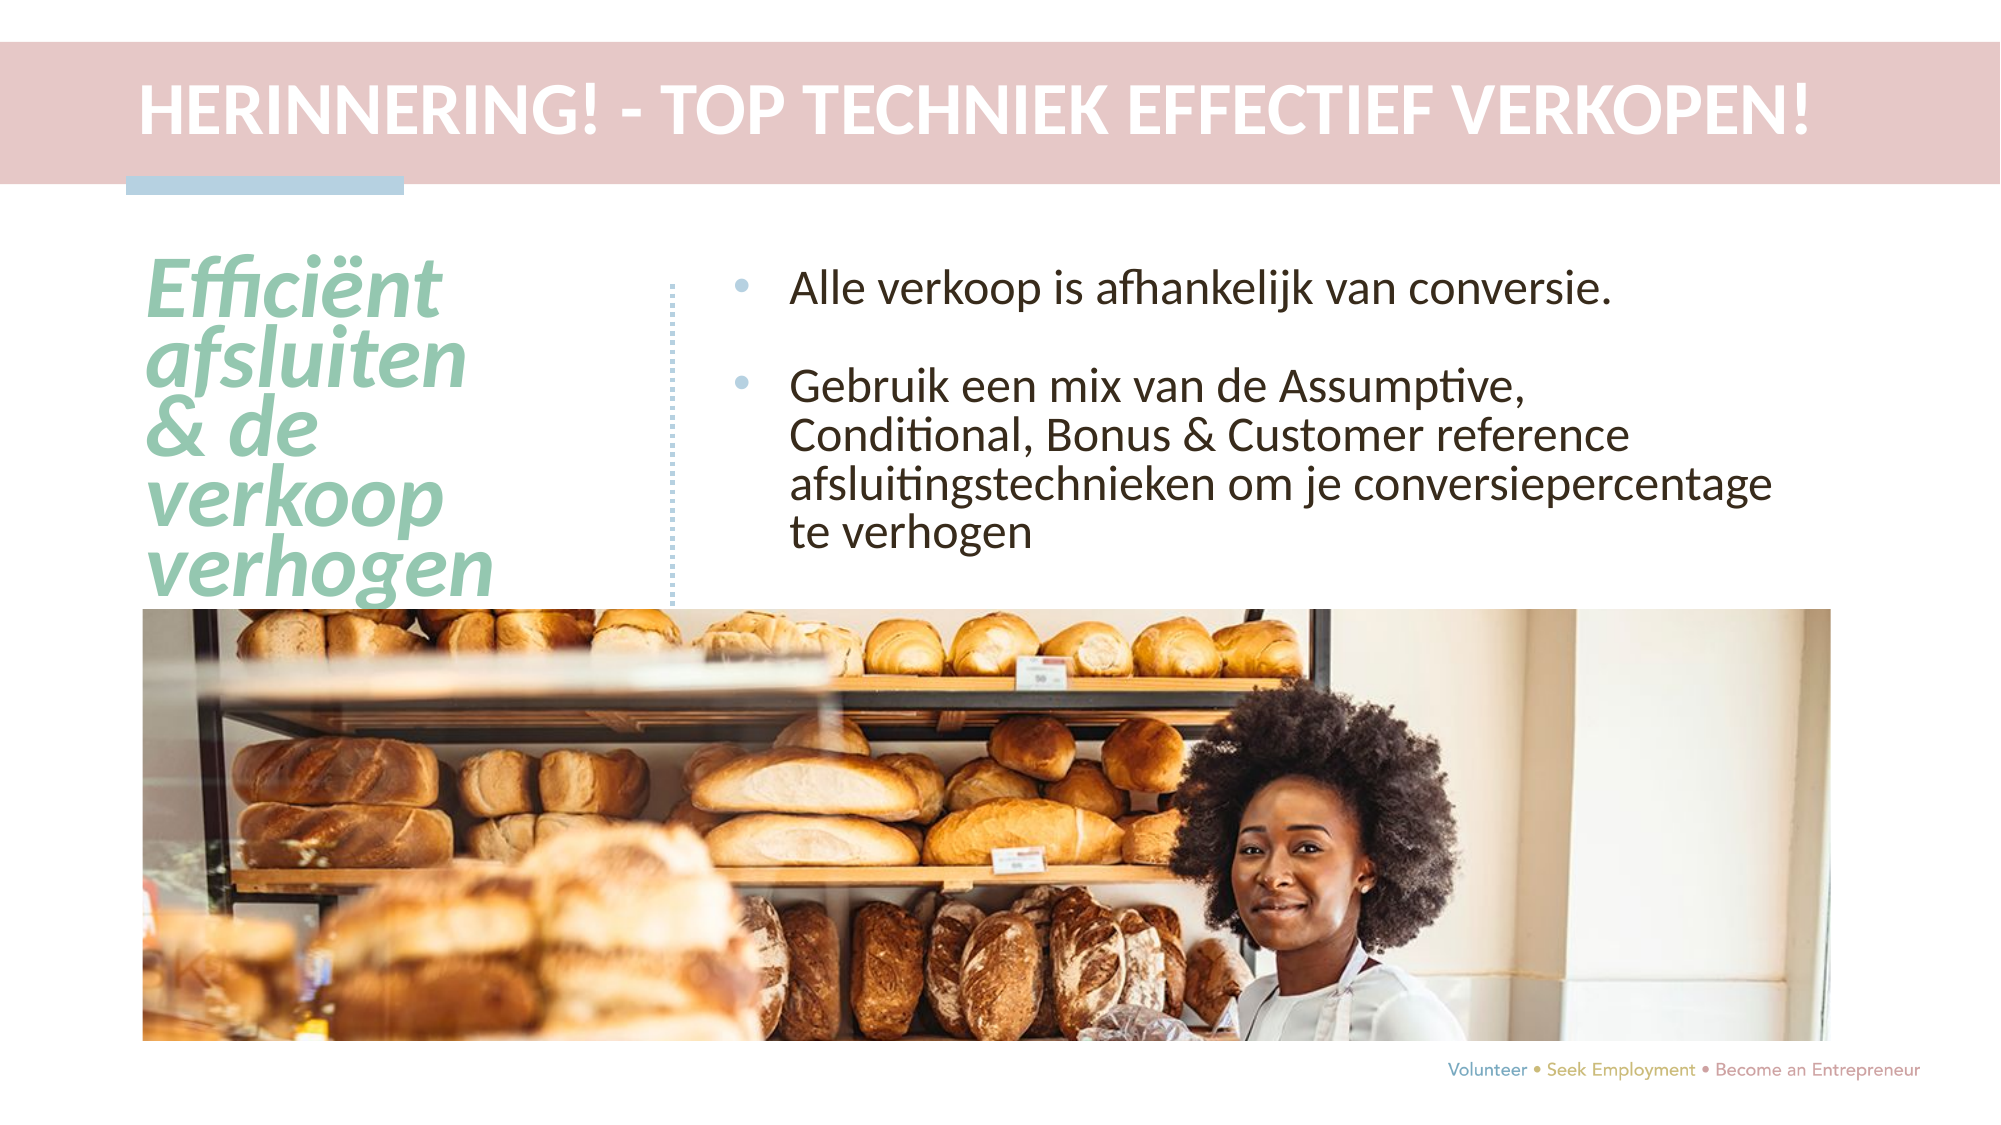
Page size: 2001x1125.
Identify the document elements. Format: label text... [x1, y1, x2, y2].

text_box Alle verkoop is afhankelijk van conversie. Gebruik een mix van de Assumptive, Conditional, Bonus & Customer reference afsluitingstechnieken om je conversiepercentage te verhogen [718, 258, 1791, 609]
picture [142, 609, 1831, 1041]
picture [1418, 1046, 1971, 1103]
text_box Efficiënt afsluiten & de verkoop verhogen [130, 258, 563, 536]
list HERINNERING! - TOP TECHNIEK EFFECTIEF VERKOPEN! [123, 51, 1913, 170]
